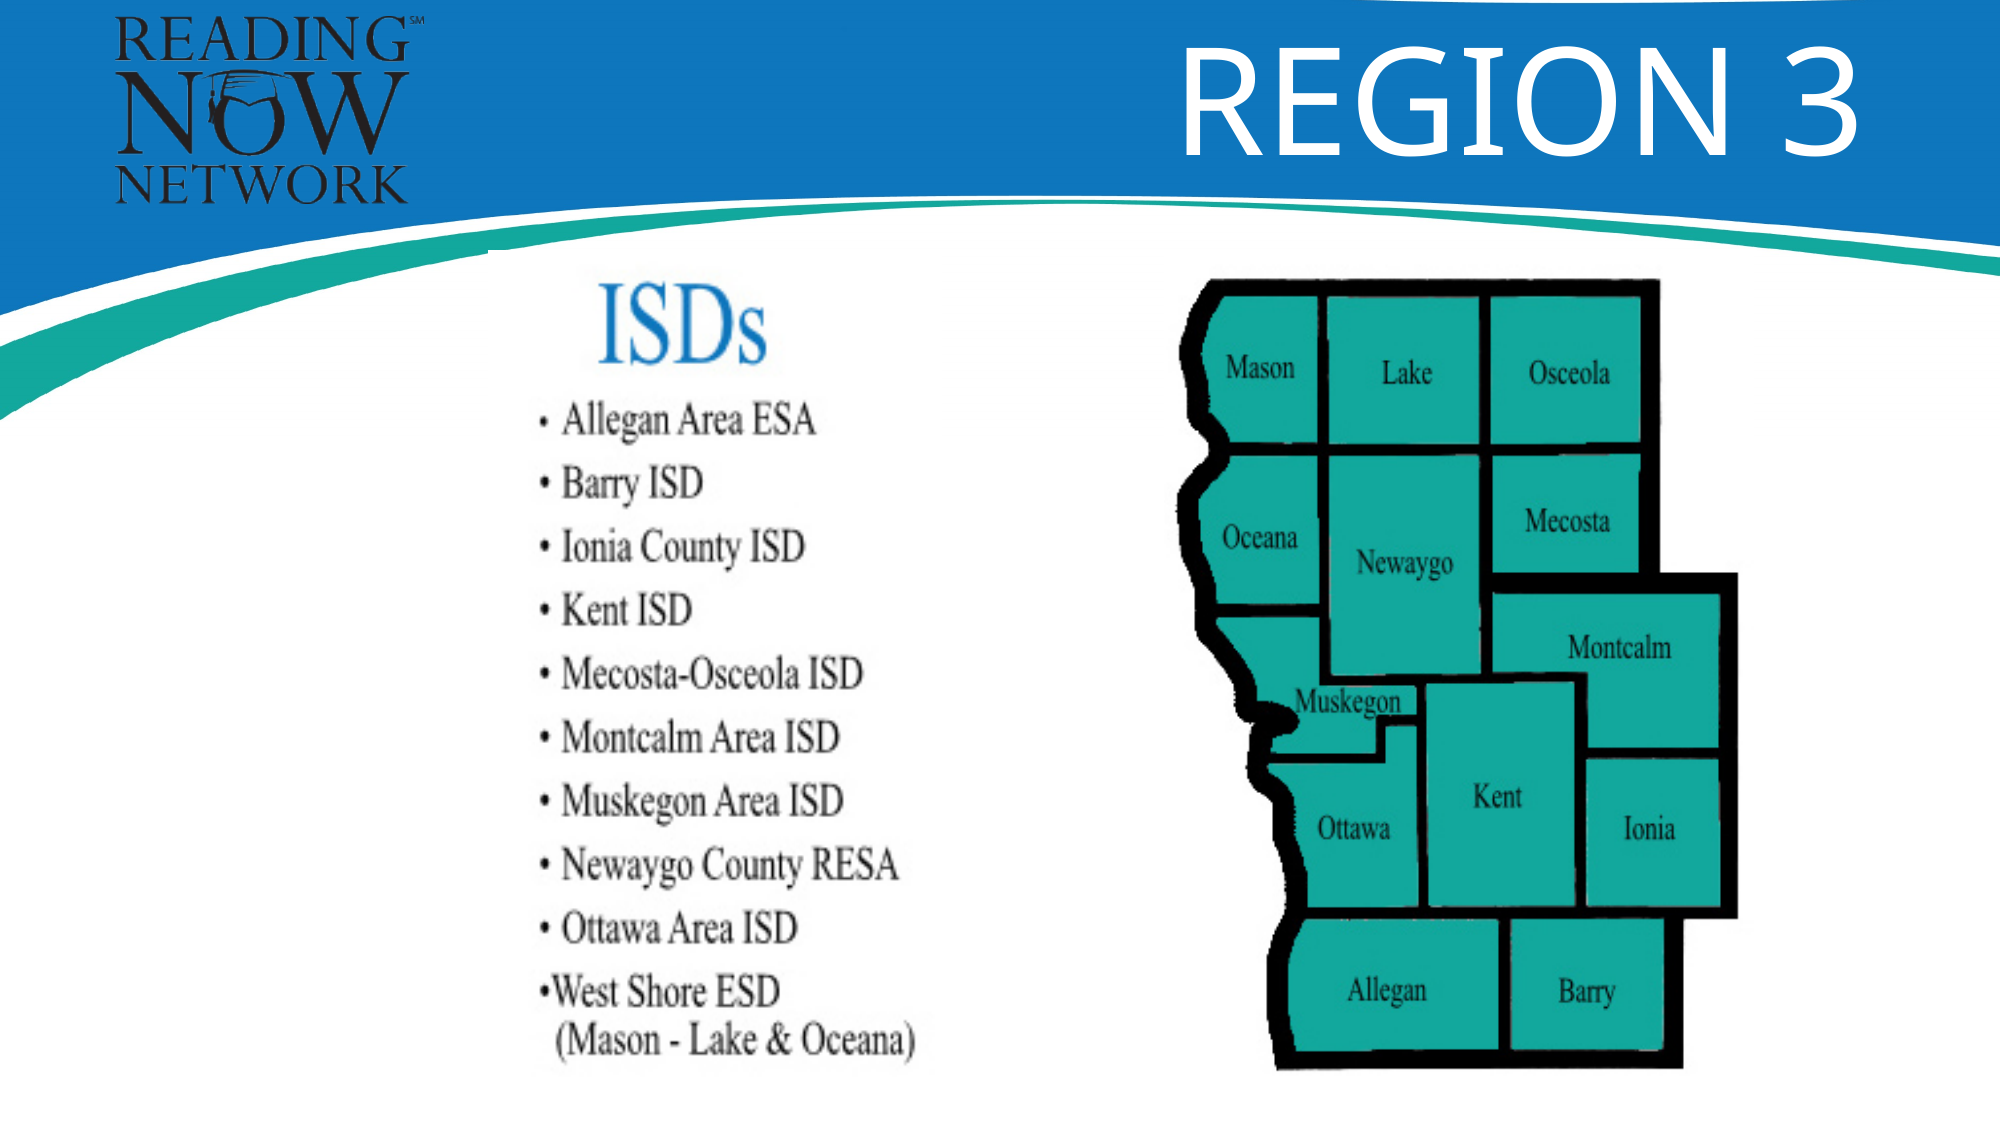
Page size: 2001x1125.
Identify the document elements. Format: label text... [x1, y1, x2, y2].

text_box REGION 3 [799, 18, 2000, 145]
picture [0, 0, 2000, 1082]
